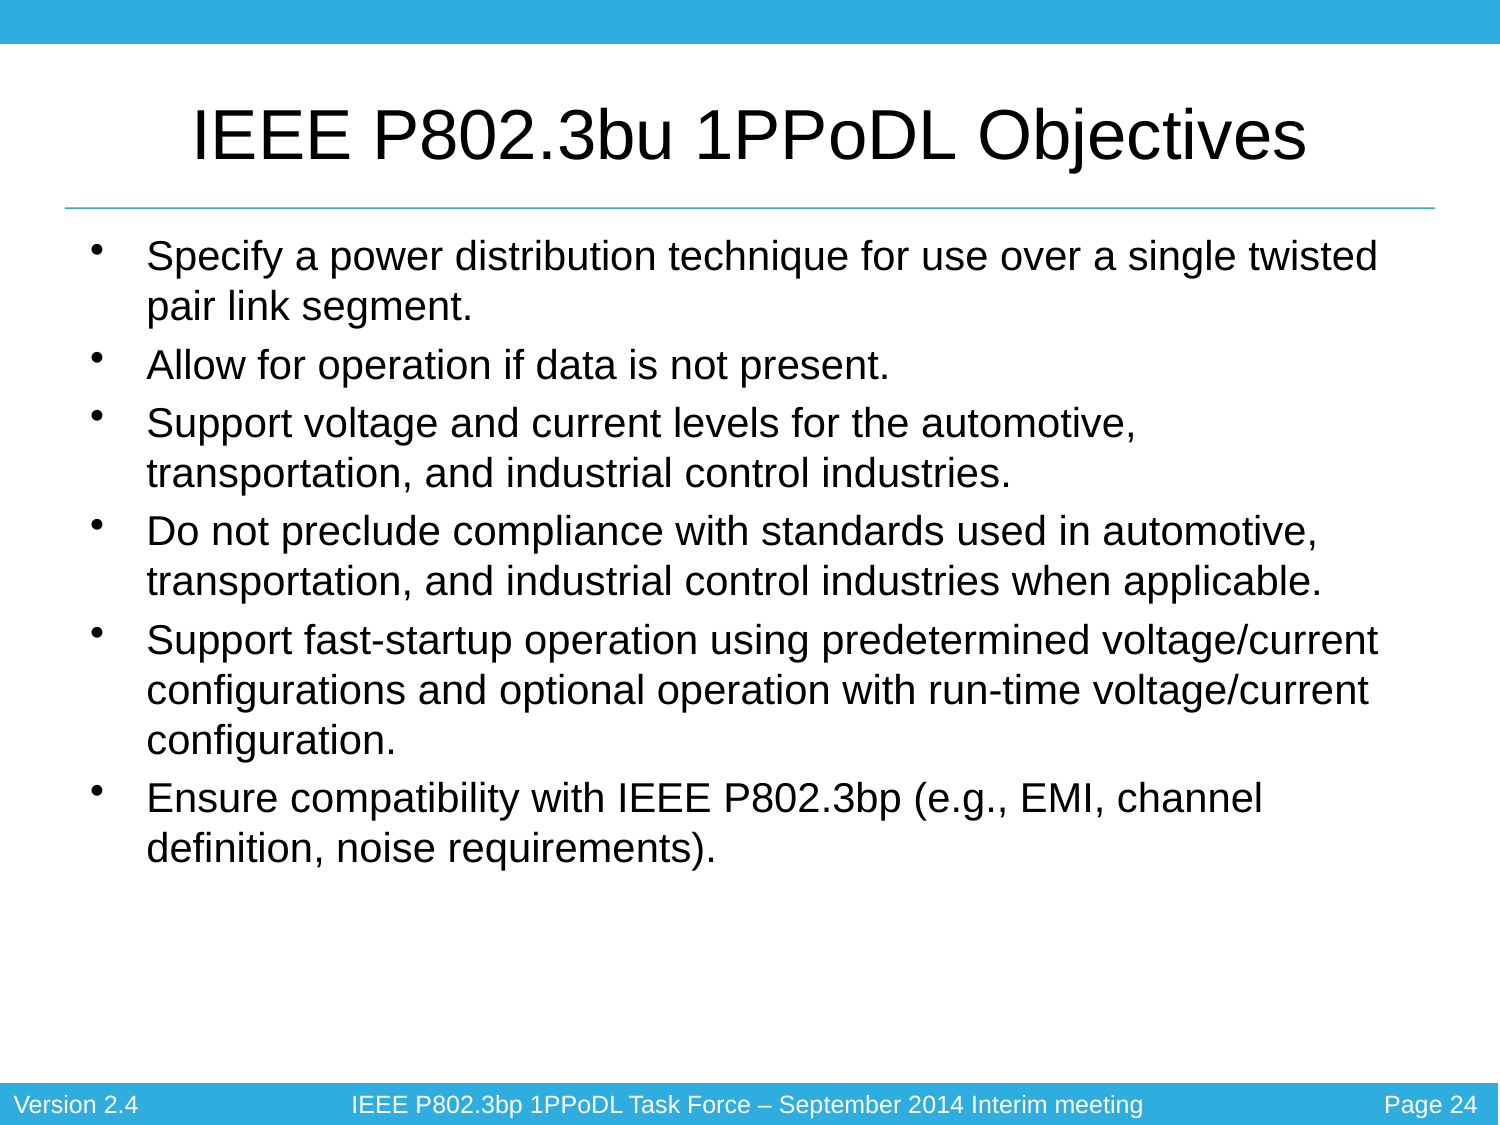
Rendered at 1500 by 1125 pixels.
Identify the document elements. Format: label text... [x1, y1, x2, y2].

title IEEE P802.3bu 1PPoDL Objectives [74, 66, 1426, 197]
list Specify a power distribution technique for use over a single twisted pair link segment. Allow for operation if data is not present. Support voltage and current levels for the automotive, transportation, and industrial control industries. Do not preclude compliance with standards used in automotive, transportation, and industrial control industries when applicable. Support fast-startup operation using predetermined voltage/current configurations and optional operation with run-time voltage/current configuration. Ensure compatibility with IEEE P802.3bp (e.g., EMI, channel definition, noise requirements). [74, 221, 1426, 965]
